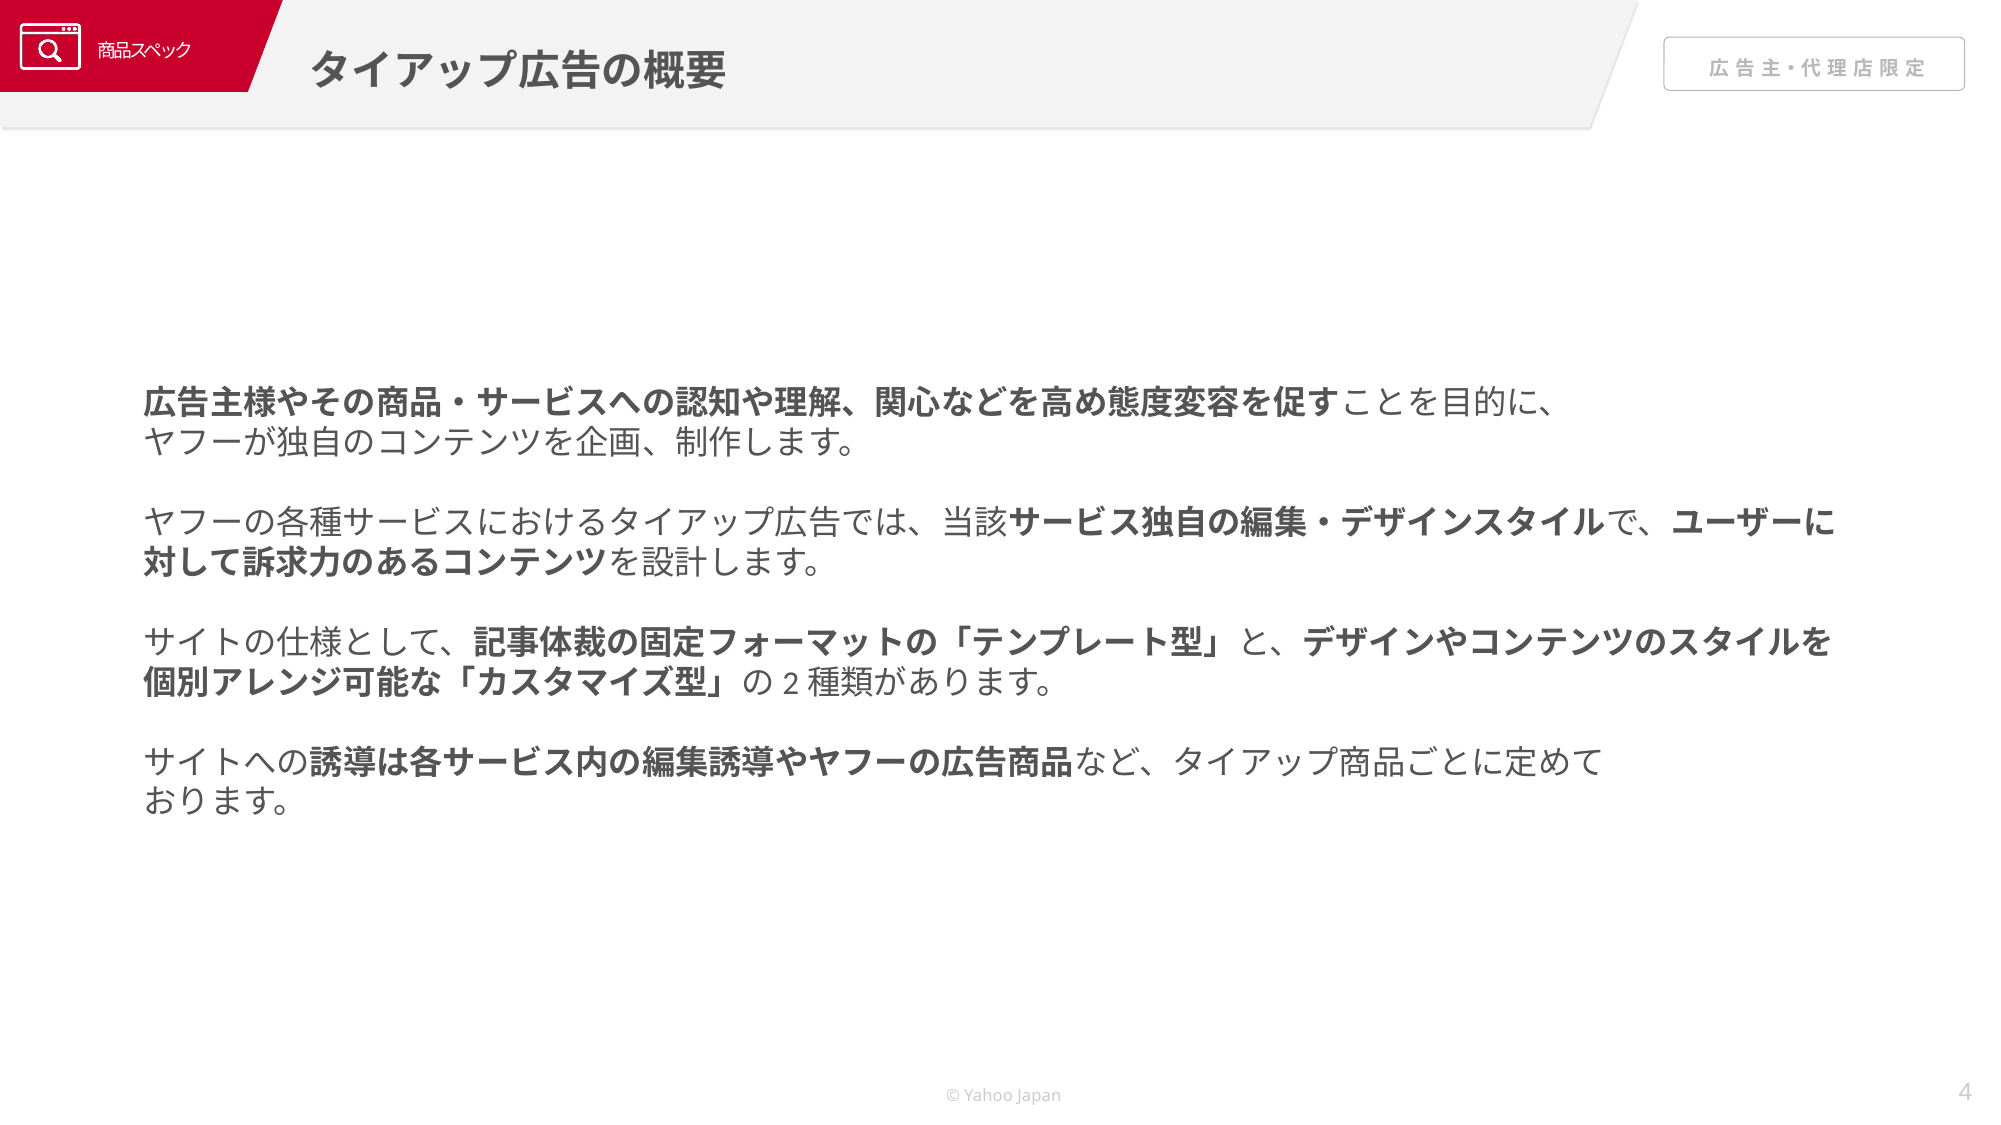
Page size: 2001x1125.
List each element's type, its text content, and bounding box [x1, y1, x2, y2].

text_box 広告主様やその商品・サービスへの認知や理解、関心などを高め態度変容を促すことを目的に、 ヤフーが独自のコンテンツを企画、制作します。 ヤフーの各種サービスにおけるタイアップ広告では、当該サービス独自の編集・デザインスタイルで、ユーザーに対して訴求力のあるコンテンツを設計します。 サイトの仕様として、記事体裁の固定フォーマットの「テンプレート型」と、デザインやコンテンツのスタイルを個別アレンジ可能な「カスタマイズ型」の2種類があります。 サイトへの誘導は各サービス内の編集誘導やヤフーの広告商品など、タイアップ商品ごとに定めて おります。 [128, 374, 1879, 828]
list タイアップ広告の概要 [309, 41, 1645, 97]
list 商品スペック [97, 13, 240, 81]
picture [16, 12, 84, 80]
